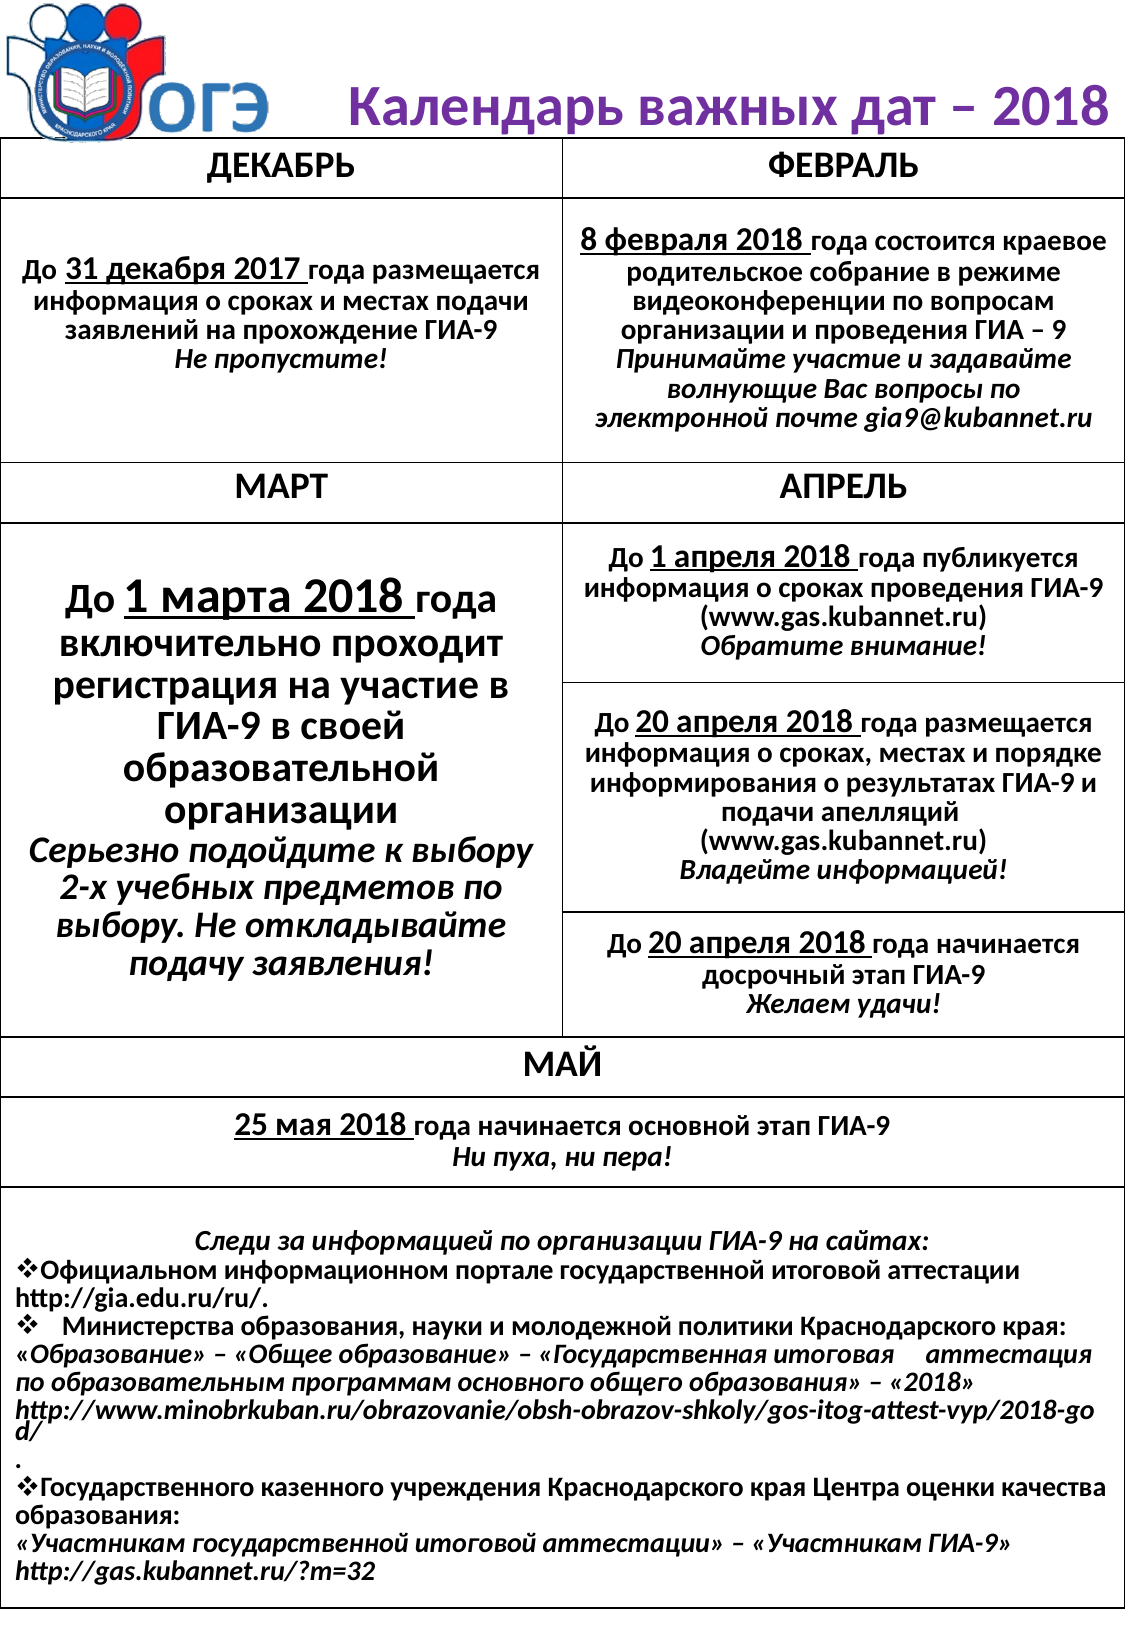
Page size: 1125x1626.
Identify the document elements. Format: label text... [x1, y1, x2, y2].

text_box Календарь важных дат – 2018 [0, 0, 1125, 137]
table_cell МАРТ [1, 463, 562, 522]
table_cell АПРЕЛЬ [563, 463, 1124, 522]
table_cell До 1 апреля 2018 года публикуется информация о сроках проведения ГИА-9 (www.gas.kubannet.ru) Обратите внимание! [563, 524, 1124, 682]
table_cell До 1 марта 2018 года включительно проходит регистрация на участие в ГИА-9 в своей образовательной организации Серьезно подойдите к выбору 2-х учебных предметов по выбору. Не откладывайте подачу заявления! [1, 524, 562, 1036]
table_cell 8 февраля 2018 года состоится краевое родительское собрание в режиме видеоконференции по вопросам организации и проведения ГИА – 9 Принимайте участие и задавайте волнующие Вас вопросы по электронной почте gia9@kubannet.ru [563, 199, 1124, 462]
picture [0, 1, 273, 145]
table_cell До 20 апреля 2018 года размещается информация о сроках, местах и порядке информирования о результатах ГИА-9 и подачи апелляций (www.gas.kubannet.ru) Владейте информацией! [563, 683, 1124, 911]
table_cell До 20 апреля 2018 года начинается досрочный этап ГИА-9 Желаем удачи! [563, 913, 1124, 1036]
table_cell 25 мая 2018 года начинается основной этап ГИА-9 Ни пуха, ни пера! [1, 1098, 1124, 1186]
table_cell Следи за информацией по организации ГИА-9 на сайтах: Официальном информационном портале государственной итоговой аттестации http://gia.edu.ru/ru/. Министерства образования, науки и молодежной политики Краснодарского края: «Образование» – «Общее образование» – «Государственная итоговая аттестация по образовательным программам основного общего образования» – «2018» http://www.minobrkuban.ru/obrazovanie/obsh-obrazov-shkoly/gos-itog-attest-vyp/2018-god/. Государственного казенного учреждения Краснодарского края Центра оценки качества образования: «Участникам государственной итоговой аттестации» – «Участникам ГИА-9» http://gas.kubannet.ru/?m=32 [1, 1188, 1124, 1607]
table_cell До 31 декабря 2017 года размещается информация о сроках и местах подачи заявлений на прохождение ГИА-9 Не пропустите! [1, 199, 562, 462]
table_header ФЕВРАЛЬ [563, 139, 1124, 197]
table_header ДЕКАБРЬ [1, 139, 562, 197]
table_cell МАЙ [1, 1038, 1124, 1096]
